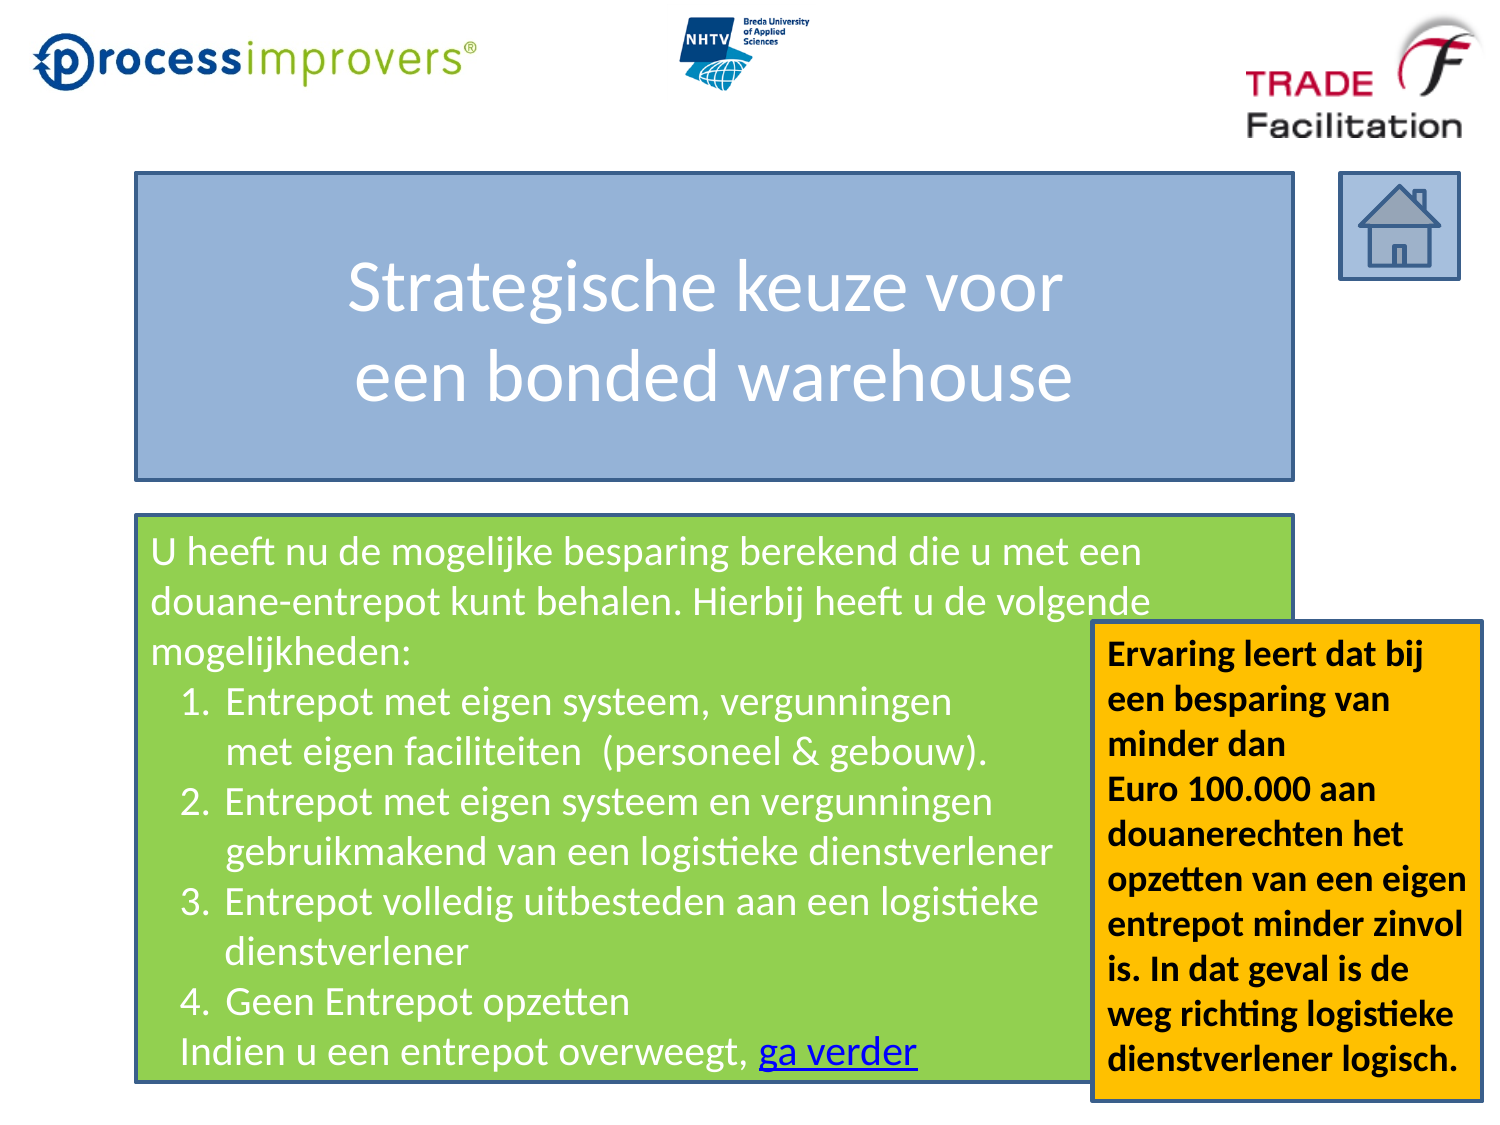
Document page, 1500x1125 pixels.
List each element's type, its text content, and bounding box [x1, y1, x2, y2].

picture [667, 4, 816, 103]
picture [1246, 10, 1487, 138]
slide_number 32 [1074, 1042, 1425, 1103]
text_box U heeft nu de mogelijke besparing berekend die u met een douane-entrepot kunt behalen. Hierbij heeft u de volgende mogelijkheden: Entrepot met eigen systeem, vergunningen met eigen faciliteiten (personeel & gebouw). Entrepot met eigen systeem en vergunningen gebruikmakend van een logistieke dienstverlener Entrepot volledig uitbesteden aan een logistieke dienstverlener Geen Entrepot opzetten Indien u een entrepot overweegt, ga verder [134, 513, 1295, 1084]
text_box Strategische keuze voor een bonded warehouse [134, 171, 1295, 482]
text_box [1338, 171, 1461, 281]
picture [29, 30, 479, 93]
text_box Ervaring leert dat bij een besparing van minder dan Euro 100.000 aan douanerechten het opzetten van een eigen entrepot minder zinvol is. In dat geval is de weg richting logistieke dienstverlener logisch. [1090, 619, 1484, 1103]
